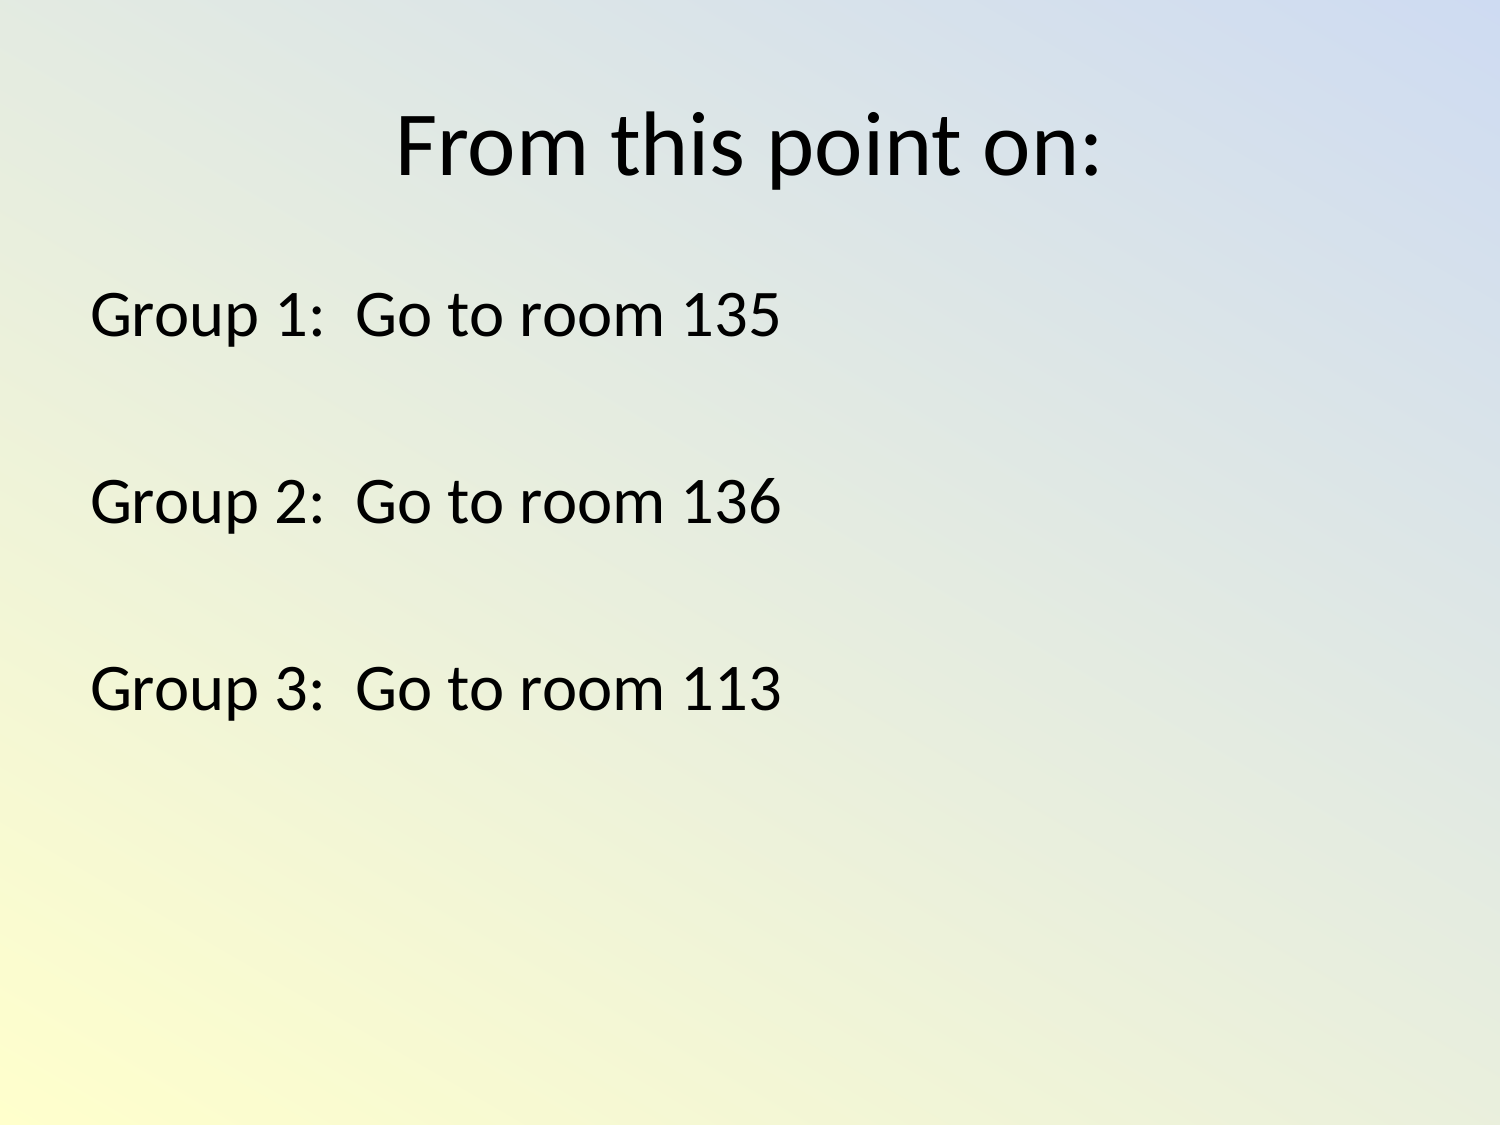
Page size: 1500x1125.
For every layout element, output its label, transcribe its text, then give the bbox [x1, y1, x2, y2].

title From this point on: [75, 45, 1425, 233]
list Group 1: Go to room 135 Group 2: Go to room 136 Group 3: Go to room 113 [75, 262, 1425, 1005]
